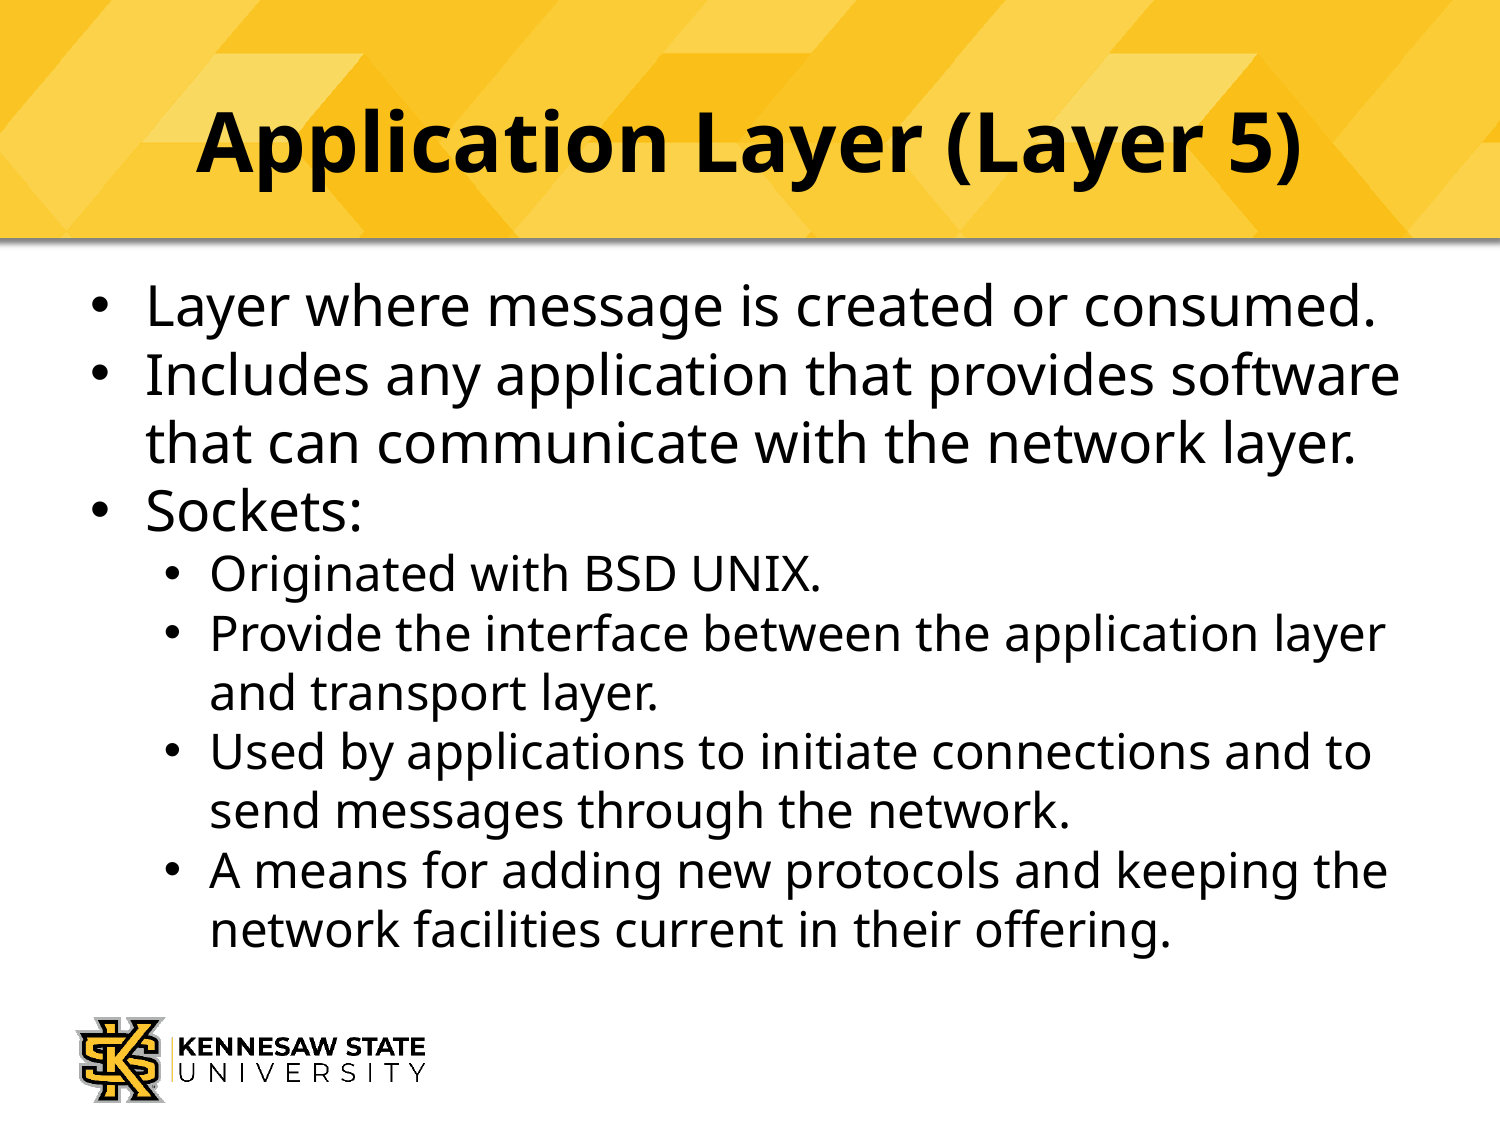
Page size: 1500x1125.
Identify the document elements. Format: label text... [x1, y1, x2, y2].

list Layer where message is created or consumed. Includes any application that provides software that can communicate with the network layer. Sockets: Originated with BSD UNIX. Provide the interface between the application layer and transport layer. Used by applications to initiate connections and to send messages through the network. A means for adding new protocols and keeping the network facilities current in their offering. [75, 262, 1425, 1005]
picture [75, 1017, 425, 1103]
picture [0, 0, 1500, 251]
title Application Layer (Layer 5) [75, 45, 1425, 233]
